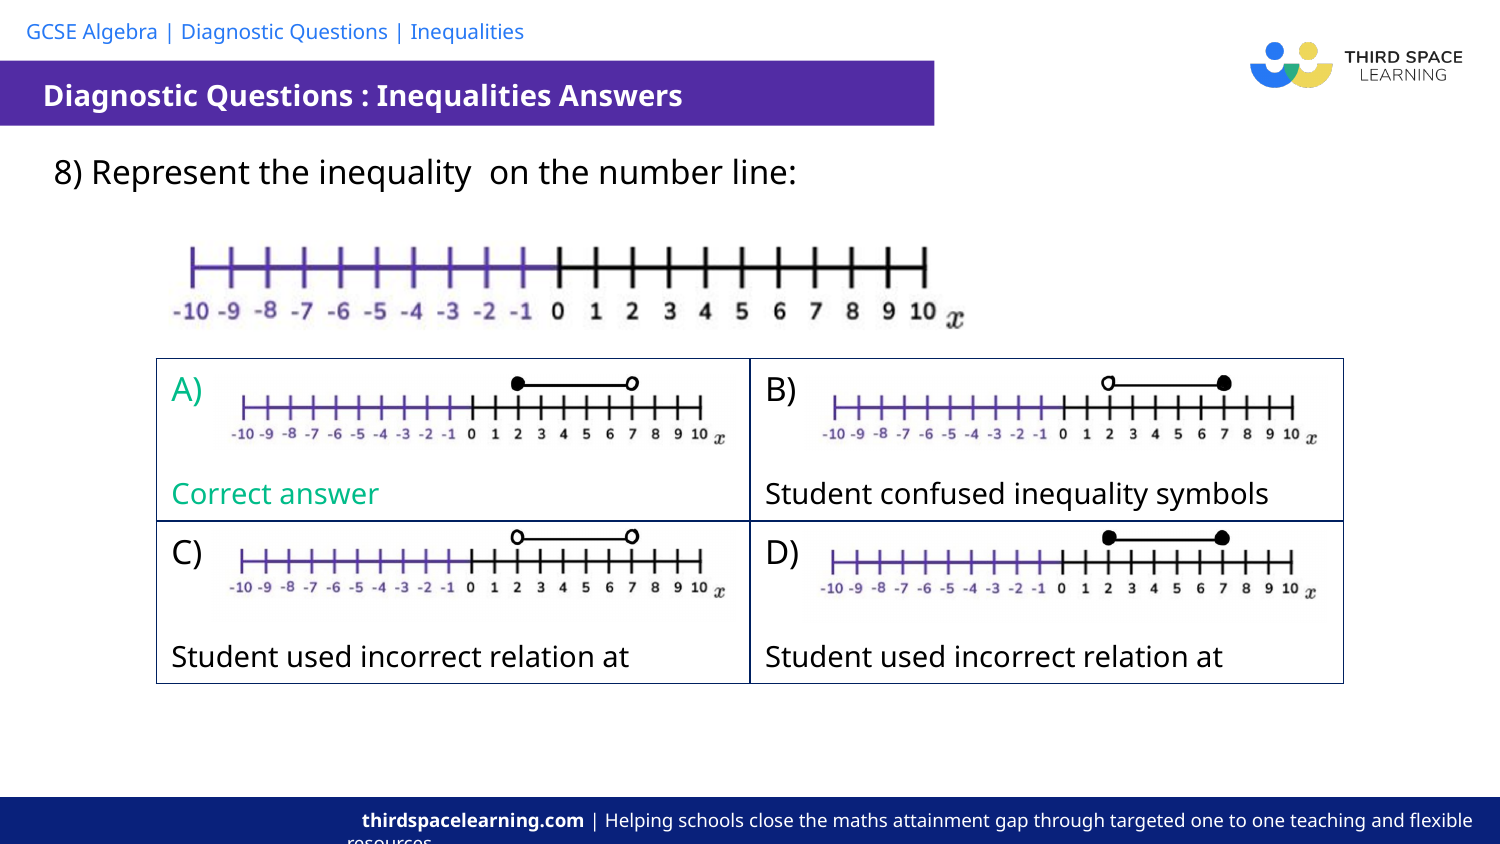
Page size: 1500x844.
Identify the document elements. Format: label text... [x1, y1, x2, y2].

picture [1250, 33, 1465, 99]
picture [802, 529, 1327, 623]
picture [211, 528, 736, 623]
picture [804, 374, 1328, 451]
text_box Diagnostic Questions : Inequalities Answers [27, 61, 778, 127]
picture [213, 374, 736, 451]
picture [153, 218, 976, 352]
